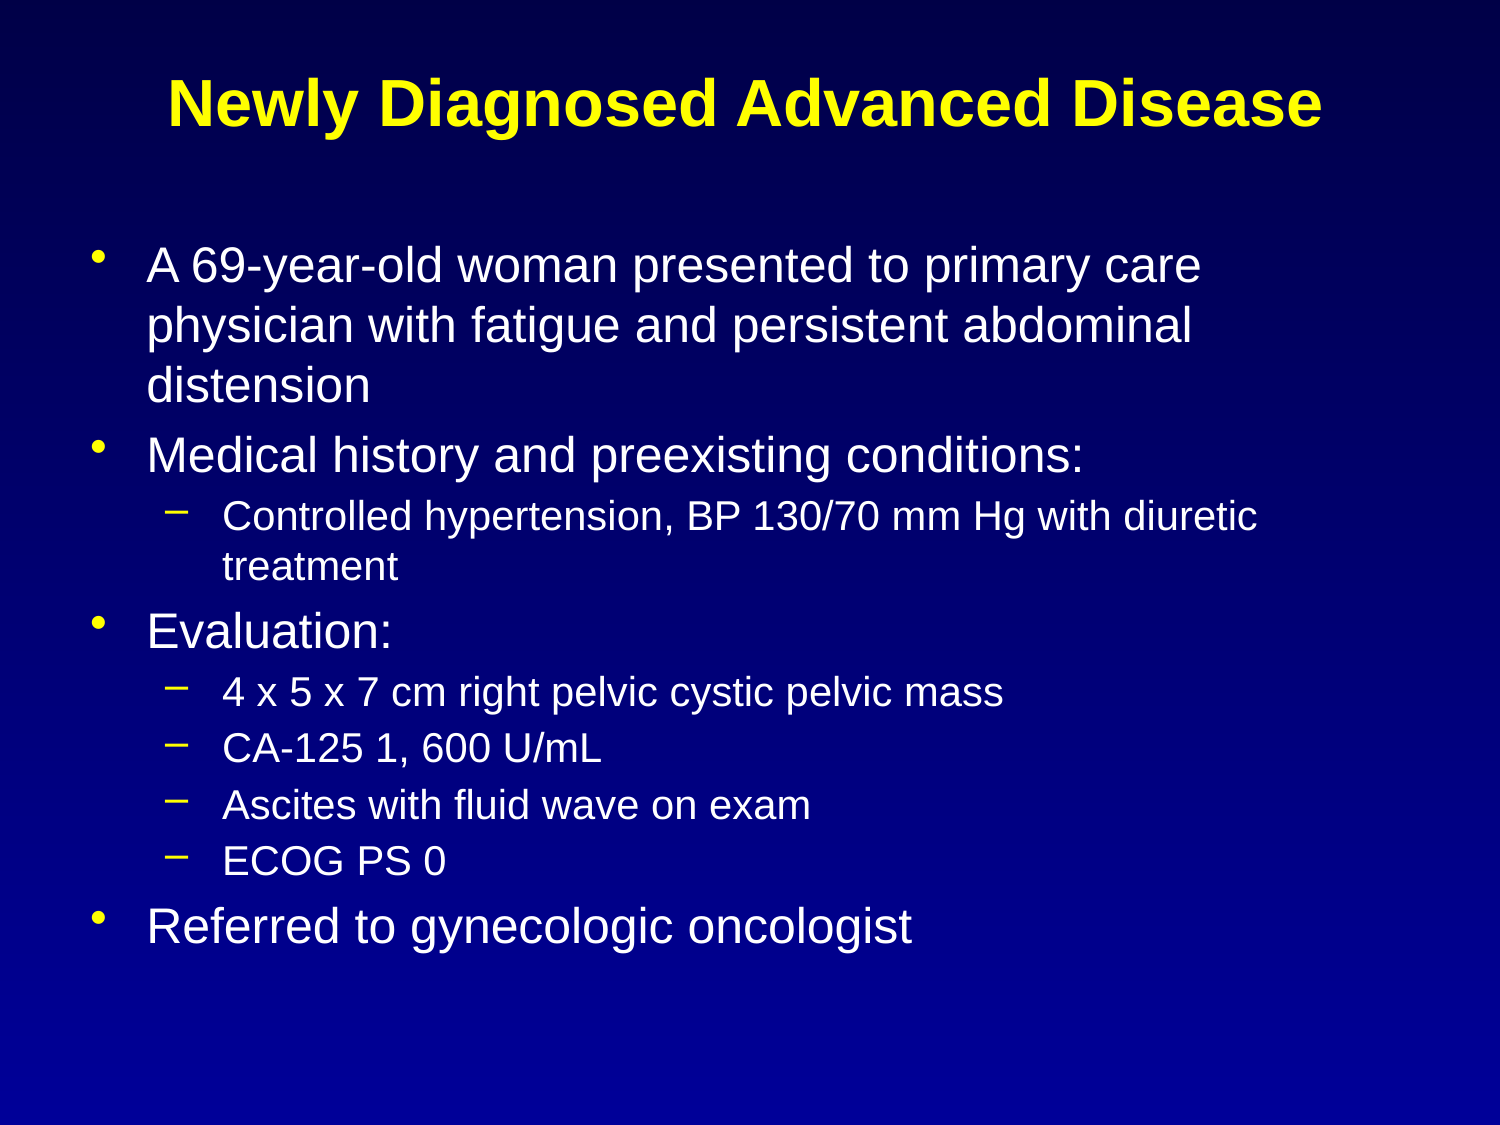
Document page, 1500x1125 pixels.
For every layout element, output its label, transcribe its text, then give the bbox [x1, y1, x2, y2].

list A 69-year-old woman presented to primary care physician with fatigue and persistent abdominal distension Medical history and preexisting conditions: Controlled hypertension, BP 130/70 mm Hg with diuretic treatment Evaluation: 4 x 5 x 7 cm right pelvic cystic pelvic mass CA-125 1, 600 U/mL Ascites with fluid wave on exam ECOG PS 0 Referred to gynecologic oncologist [75, 224, 1425, 968]
text_box Newly Diagnosed Advanced Disease [9, 6, 1482, 194]
